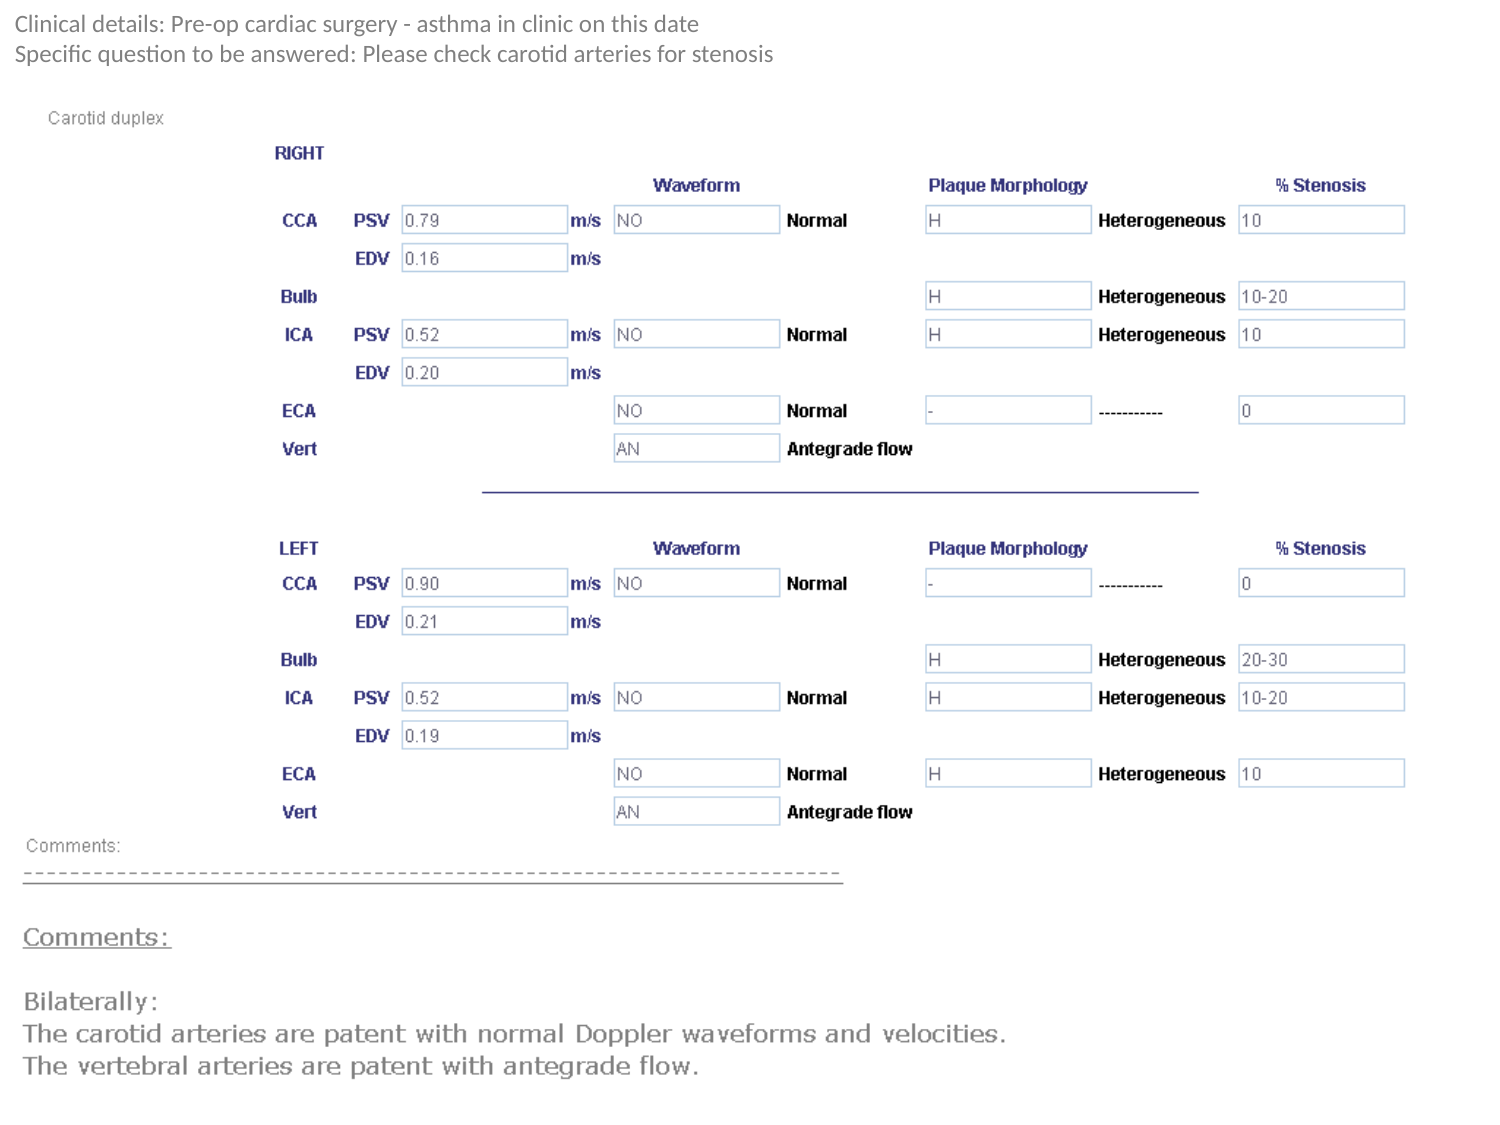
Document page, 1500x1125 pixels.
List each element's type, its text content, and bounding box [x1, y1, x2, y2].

text_box Clinical details: Pre-op cardiac surgery - asthma in clinic on this date Specific question to be answered: Please check carotid arteries for stenosis [0, 0, 1488, 75]
picture [20, 107, 1420, 1088]
